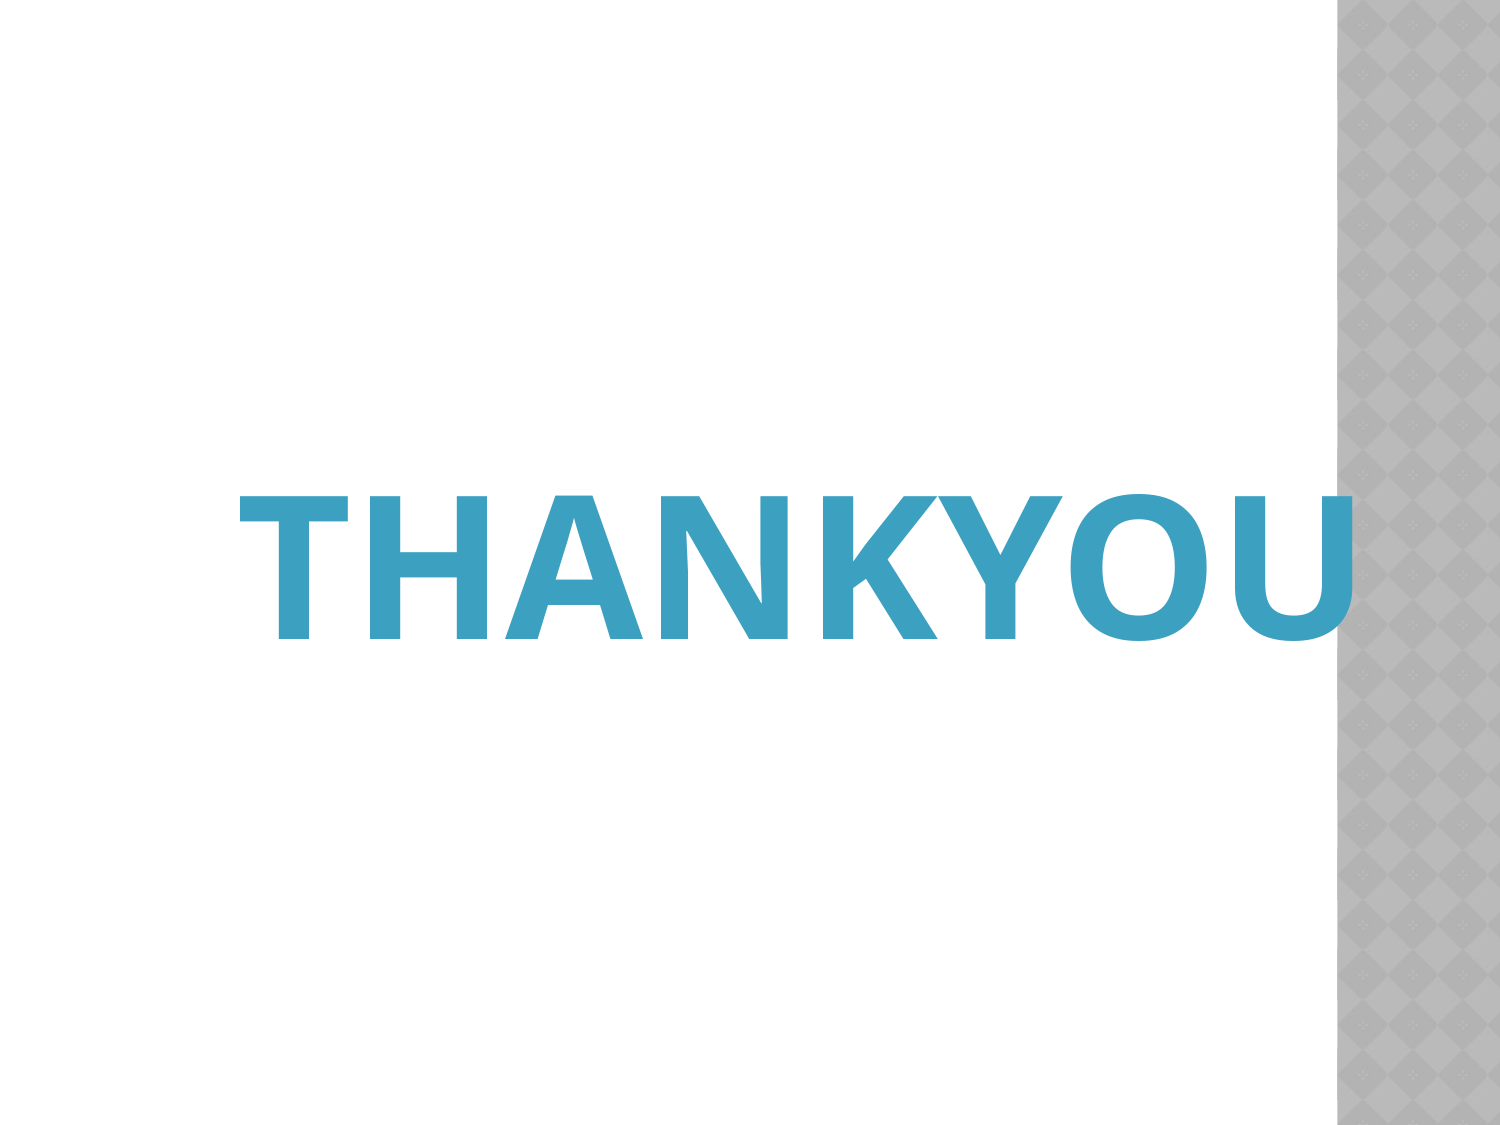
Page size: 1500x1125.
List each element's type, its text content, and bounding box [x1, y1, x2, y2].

text_box THANKYOU [206, 432, 1400, 688]
